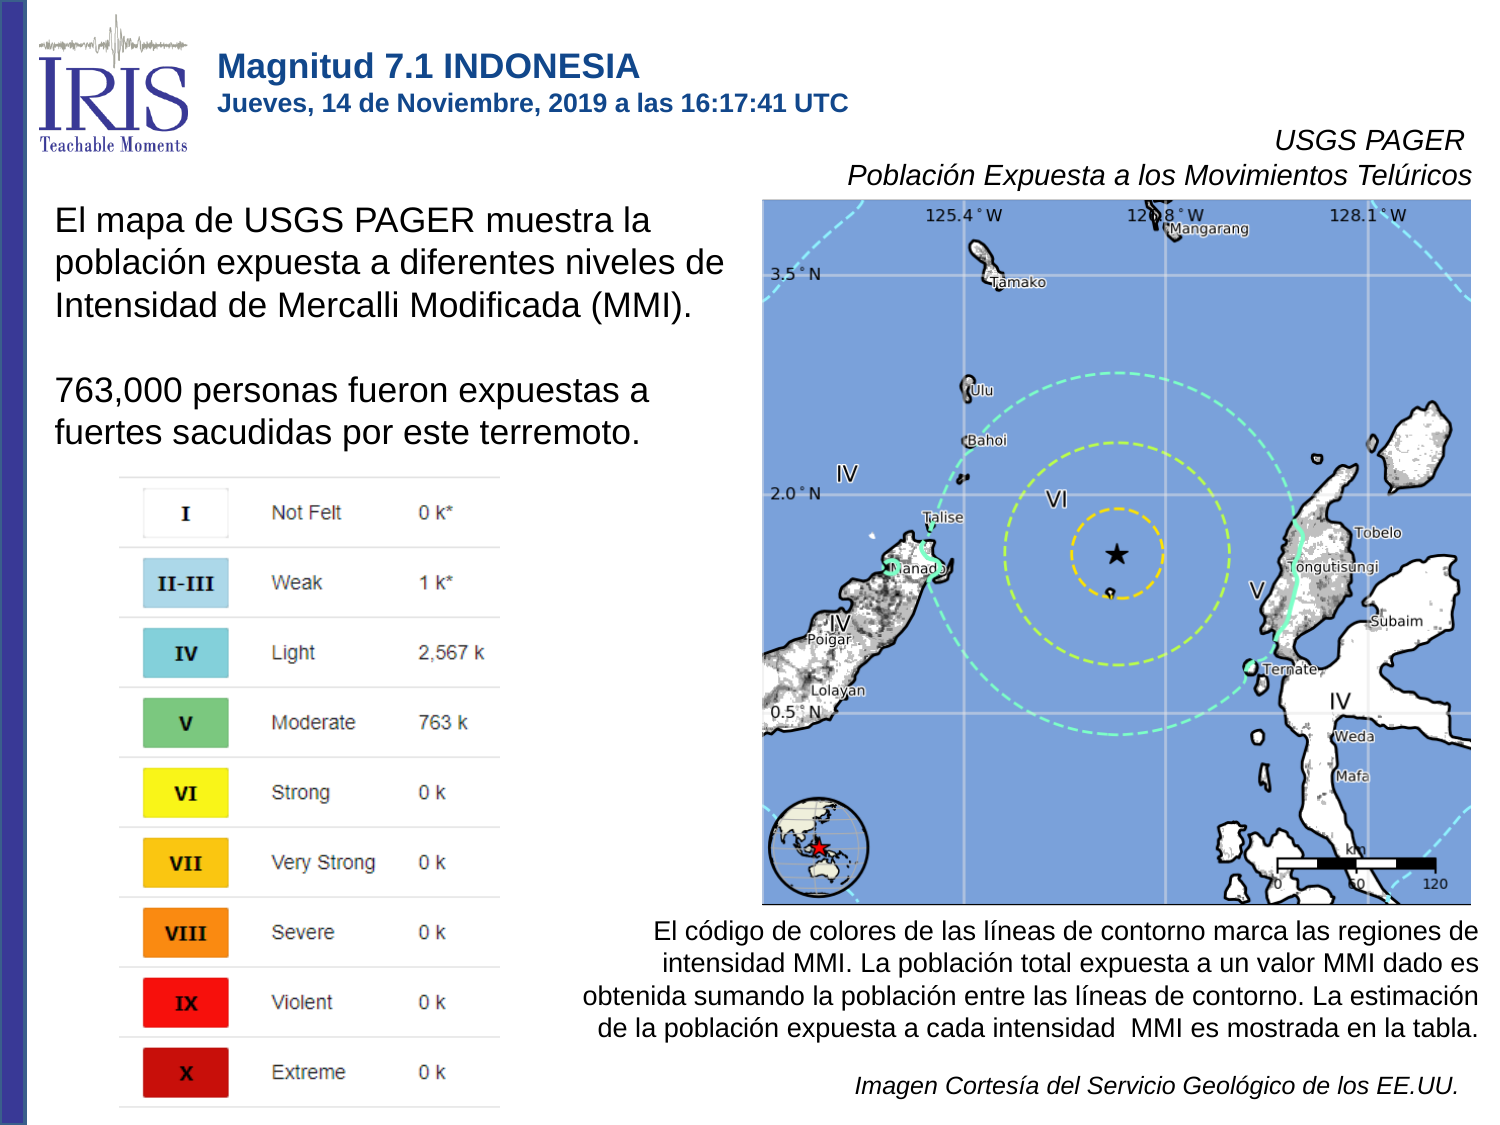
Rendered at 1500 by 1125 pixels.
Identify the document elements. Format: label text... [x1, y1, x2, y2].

picture [762, 198, 1471, 906]
text_box Imagen Cortesía del Servicio Geológico de los EE.UU. [839, 1061, 1488, 1107]
text_box [0, 0, 27, 1125]
text_box El mapa de USGS PAGER muestra la población expuesta a diferentes niveles de Intensidad de Mercalli Modificada (MMI). 763,000 personas fueron expuestas a fuertes sacudidas por este terremoto. [39, 189, 763, 460]
picture [119, 464, 501, 1125]
text_box USGS PAGER Población Expuesta a los Movimientos Telúricos [800, 125, 1489, 199]
picture [39, 12, 188, 165]
text_box Magnitud 7.1 INDONESIA Jueves, 14 de Noviembre, 2019 a las 16:17:41 UTC [202, 0, 1499, 125]
text_box El código de colores de las líneas de contorno marca las regiones de intensidad MMI. La población total expuesta a un valor MMI dado es obtenida sumando la población entre las líneas de contorno. La estimación de la población expuesta a cada intensidad MMI es mostrada en la tabla. [546, 905, 1493, 1051]
